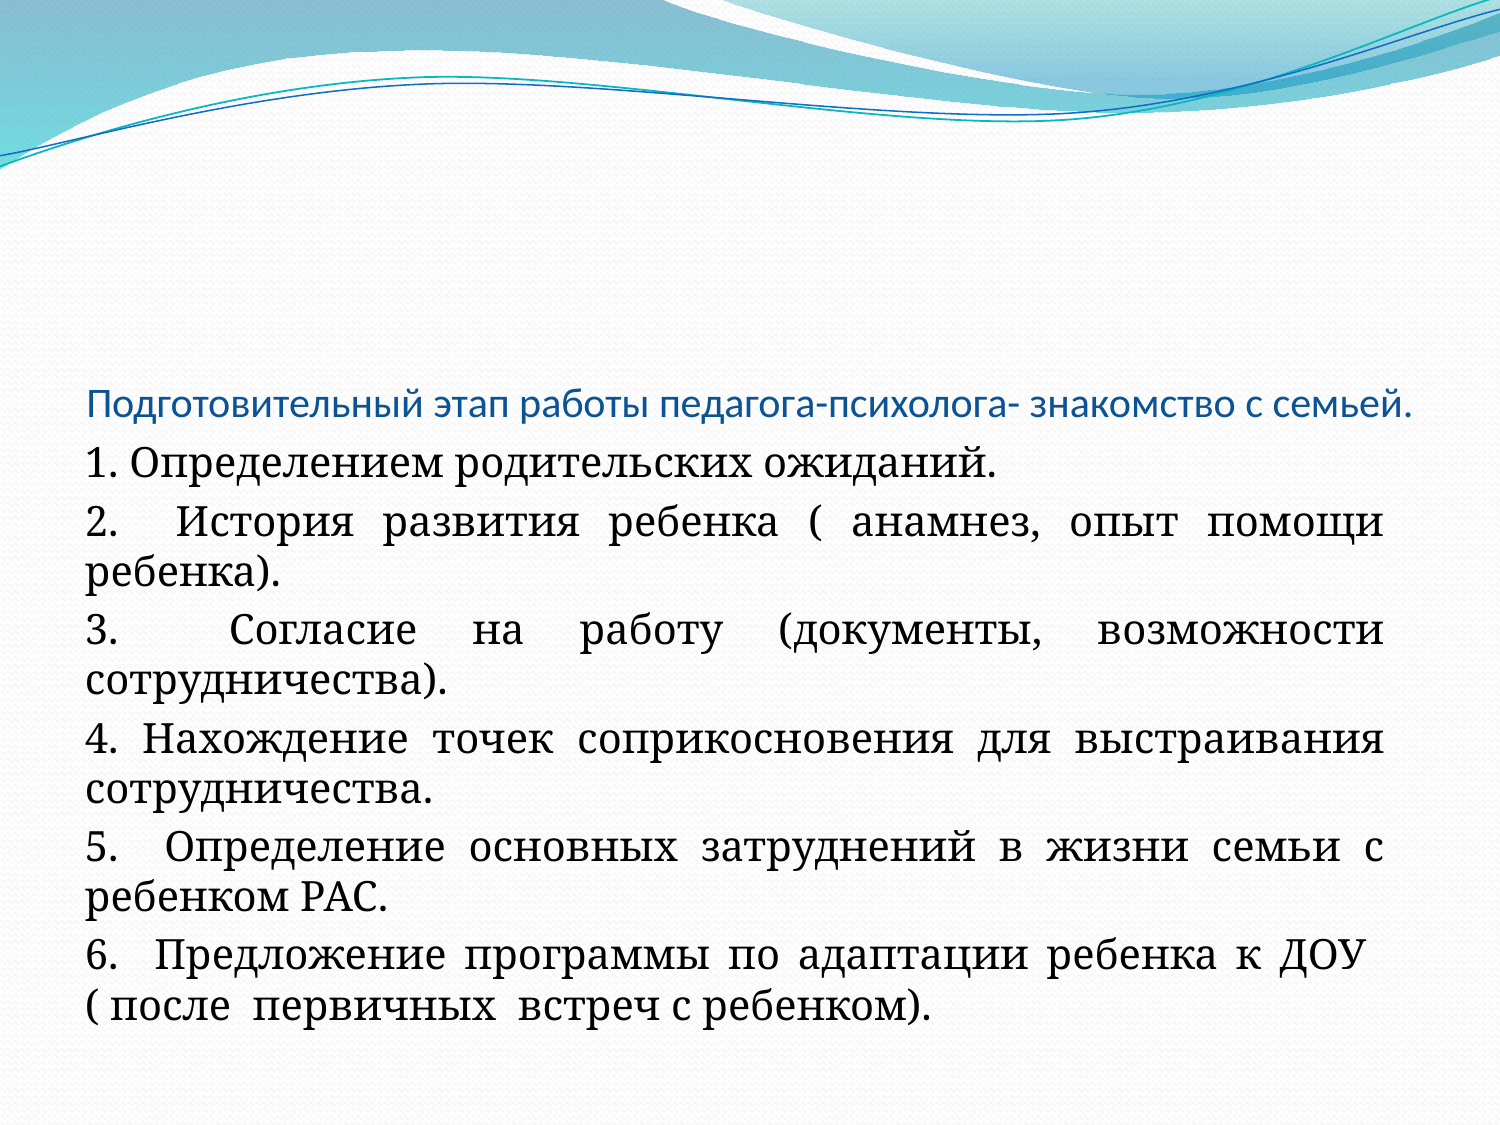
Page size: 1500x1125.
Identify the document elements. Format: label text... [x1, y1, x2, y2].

list 1. Определением родительских ожиданий. 2. История развития ребенка ( анамнез, опыт помощи ребенка). 3. Согласие на работу (документы, возможности сотрудничества). 4. Нахождение точек соприкосновения для выстраивания сотрудничества. 5. Определение основных затруднений в жизни семьи с ребенком РАС. 6. Предложение программы по адаптации ребенка к ДОУ ( после первичных встреч с ребенком). [81, 428, 1388, 1125]
title Подготовительный этап работы педагога-психолога- знакомство с семьей. [0, 113, 1500, 426]
